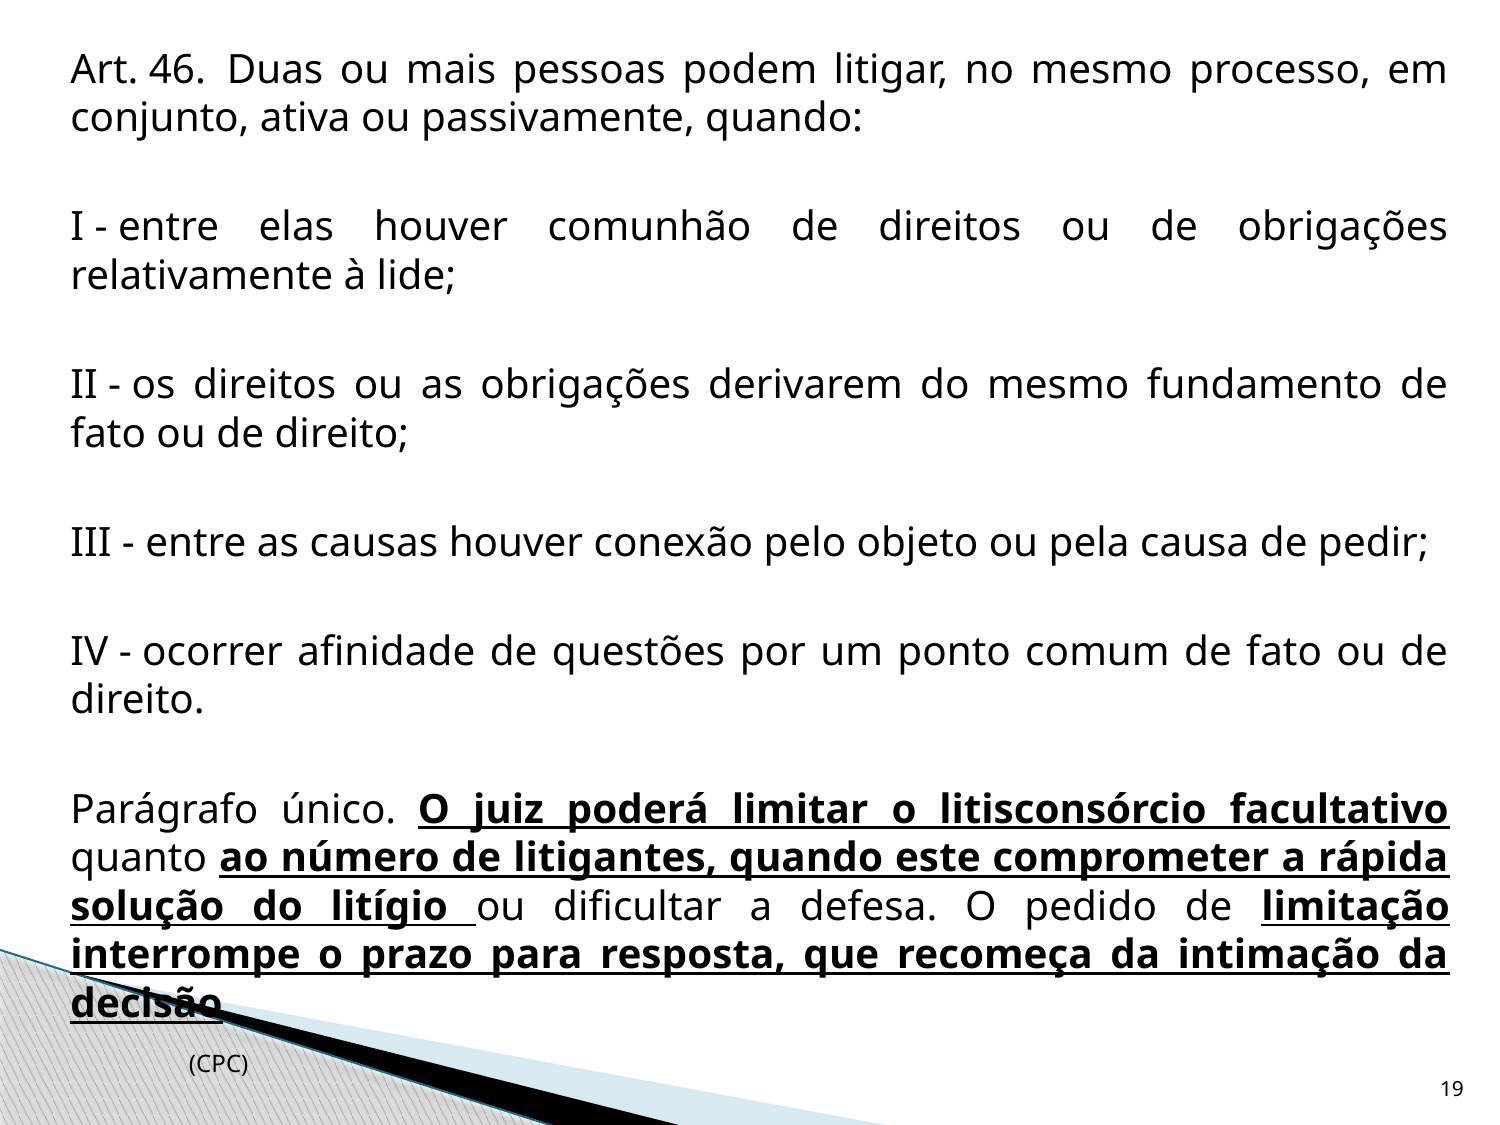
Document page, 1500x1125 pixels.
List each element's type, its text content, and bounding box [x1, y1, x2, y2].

slide_number 19 [1418, 1051, 1479, 1112]
list Art. 46. Duas ou mais pessoas podem litigar, no mesmo processo, em conjunto, ativa ou passivamente, quando: I - entre elas houver comunhão de direitos ou de obrigações relativamente à lide; II - os direitos ou as obrigações derivarem do mesmo fundamento de fato ou de direito; III - entre as causas houver conexão pelo objeto ou pela causa de pedir; IV - ocorrer afinidade de questões por um ponto comum de fato ou de direito. Parágrafo único. O juiz poderá limitar o litisconsórcio facultativo quanto ao número de litigantes, quando este comprometer a rápida solução do litígio ou dificultar a defesa. O pedido de limitação interrompe o prazo para resposta, que recomeça da intimação da decisão. (CPC) [0, 35, 1465, 1090]
